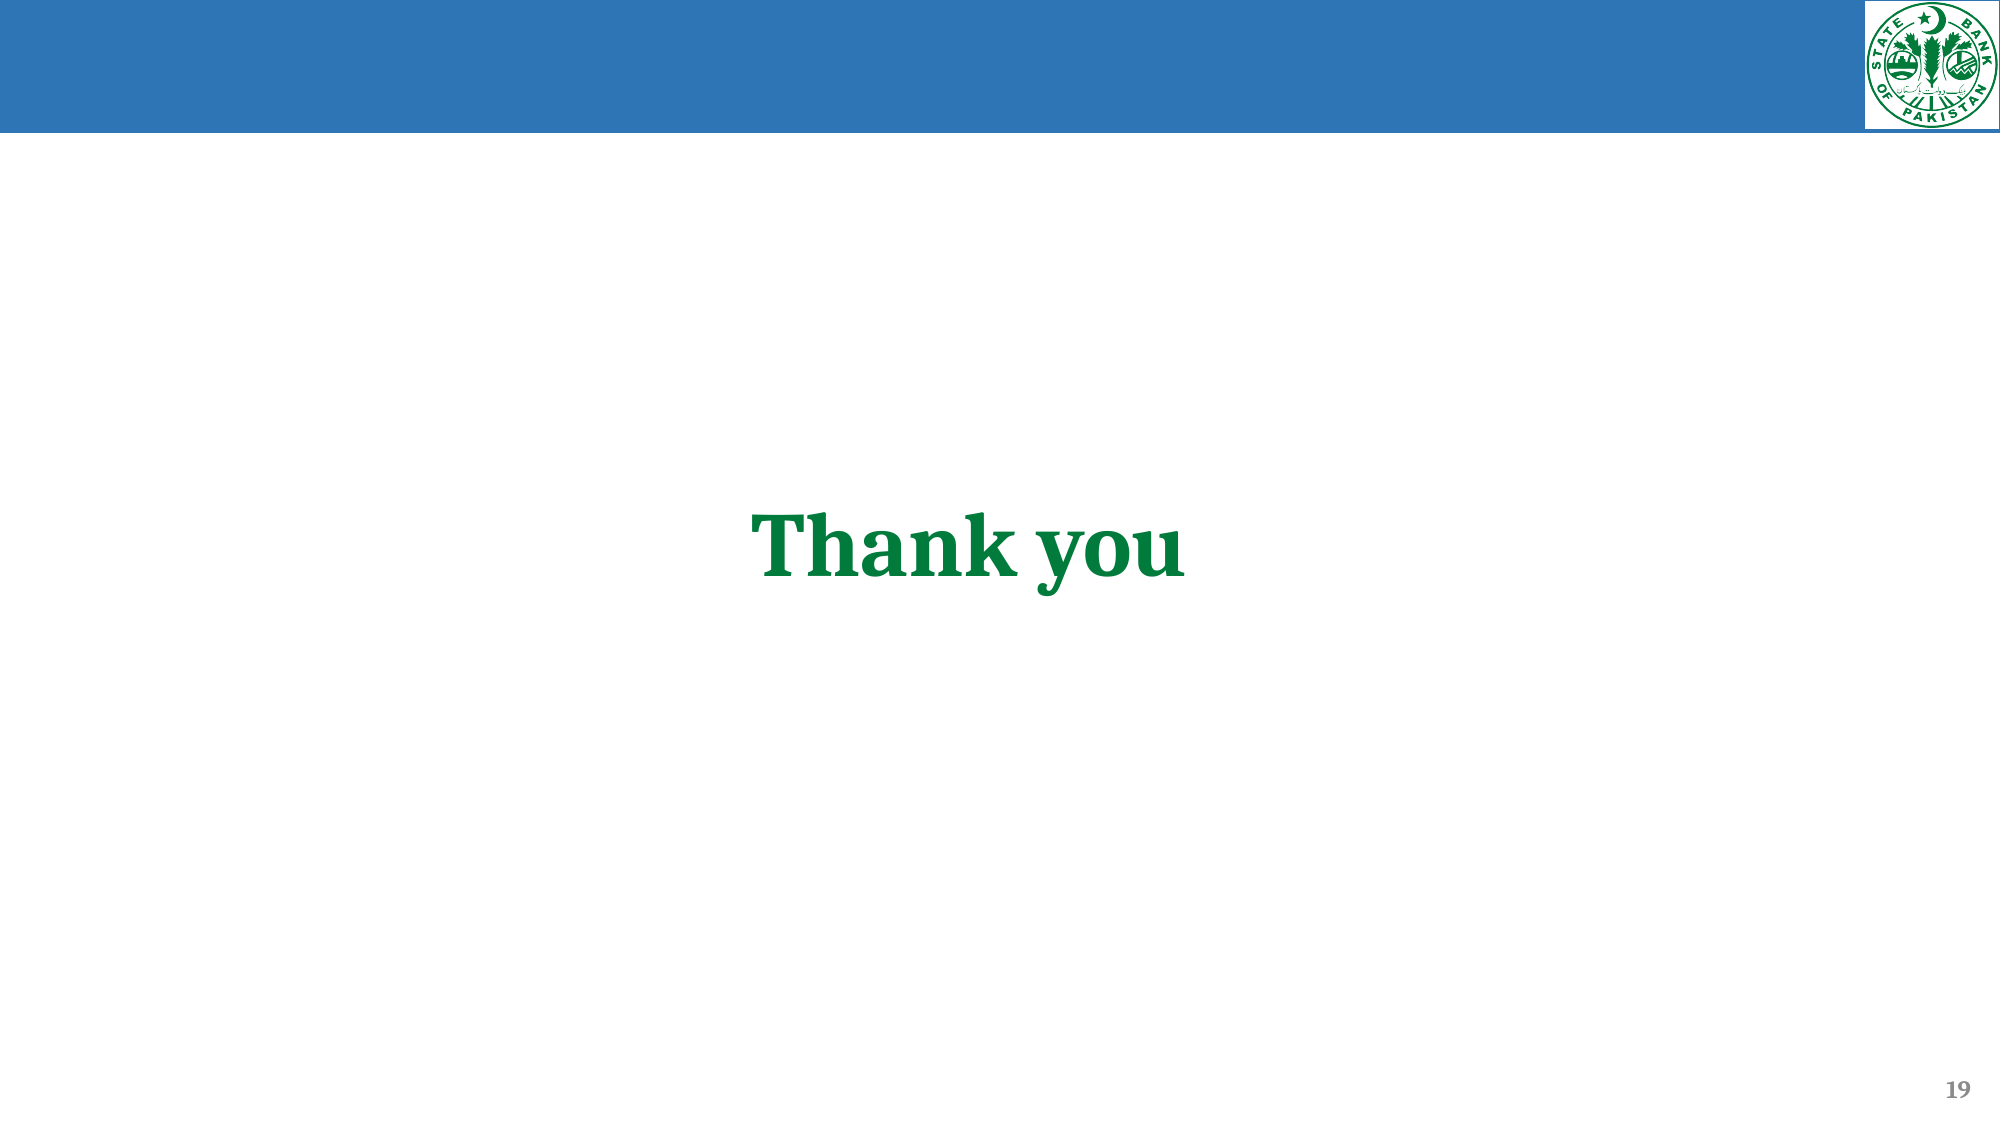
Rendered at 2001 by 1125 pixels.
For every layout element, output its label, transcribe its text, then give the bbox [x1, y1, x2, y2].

text_box Thank you [178, 367, 1761, 713]
slide_number 19 [1536, 1058, 1986, 1118]
picture [1865, 1, 1999, 129]
